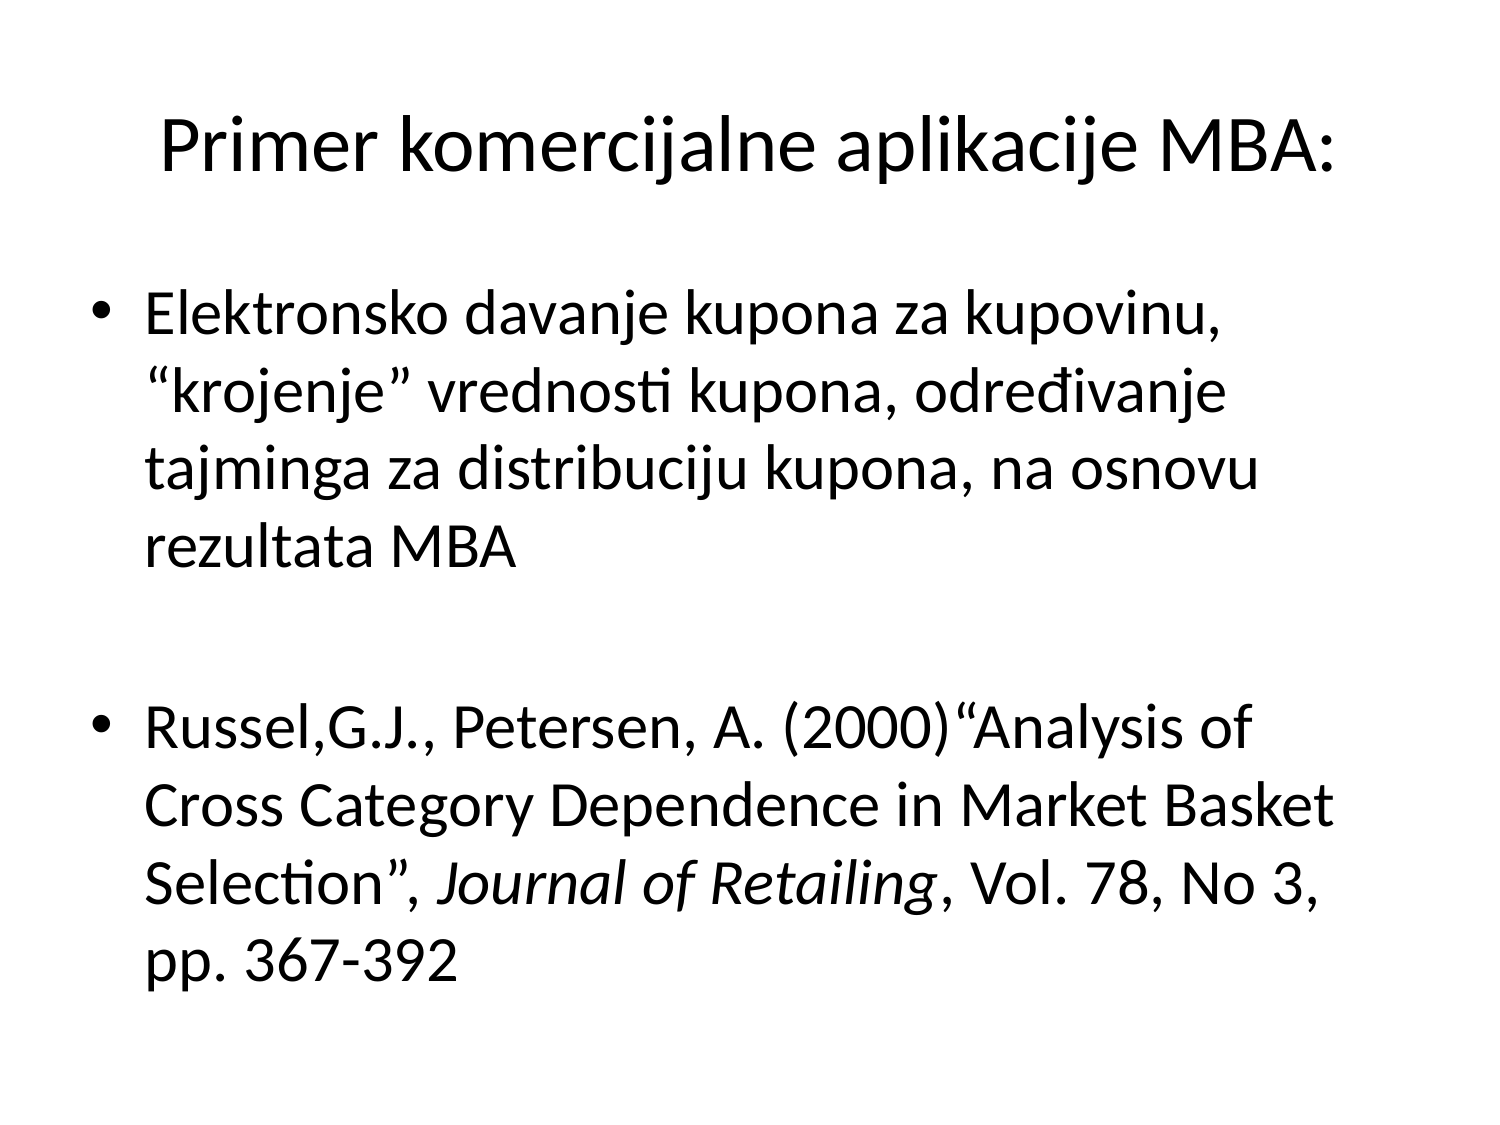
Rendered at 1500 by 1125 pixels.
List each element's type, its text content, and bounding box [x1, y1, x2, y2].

title Primer komercijalne aplikacije MBA: [75, 45, 1425, 233]
list Elektronsko davanje kupona za kupovinu, “krojenje” vrednosti kupona, određivanje tajminga za distribuciju kupona, na osnovu rezultata MBA Russel,G.J., Petersen, A. (2000)“Analysis of Cross Category Dependence in Market Basket Selection”, Journal of Retailing, Vol. 78, No 3, pp. 367-392 [75, 262, 1425, 1005]
